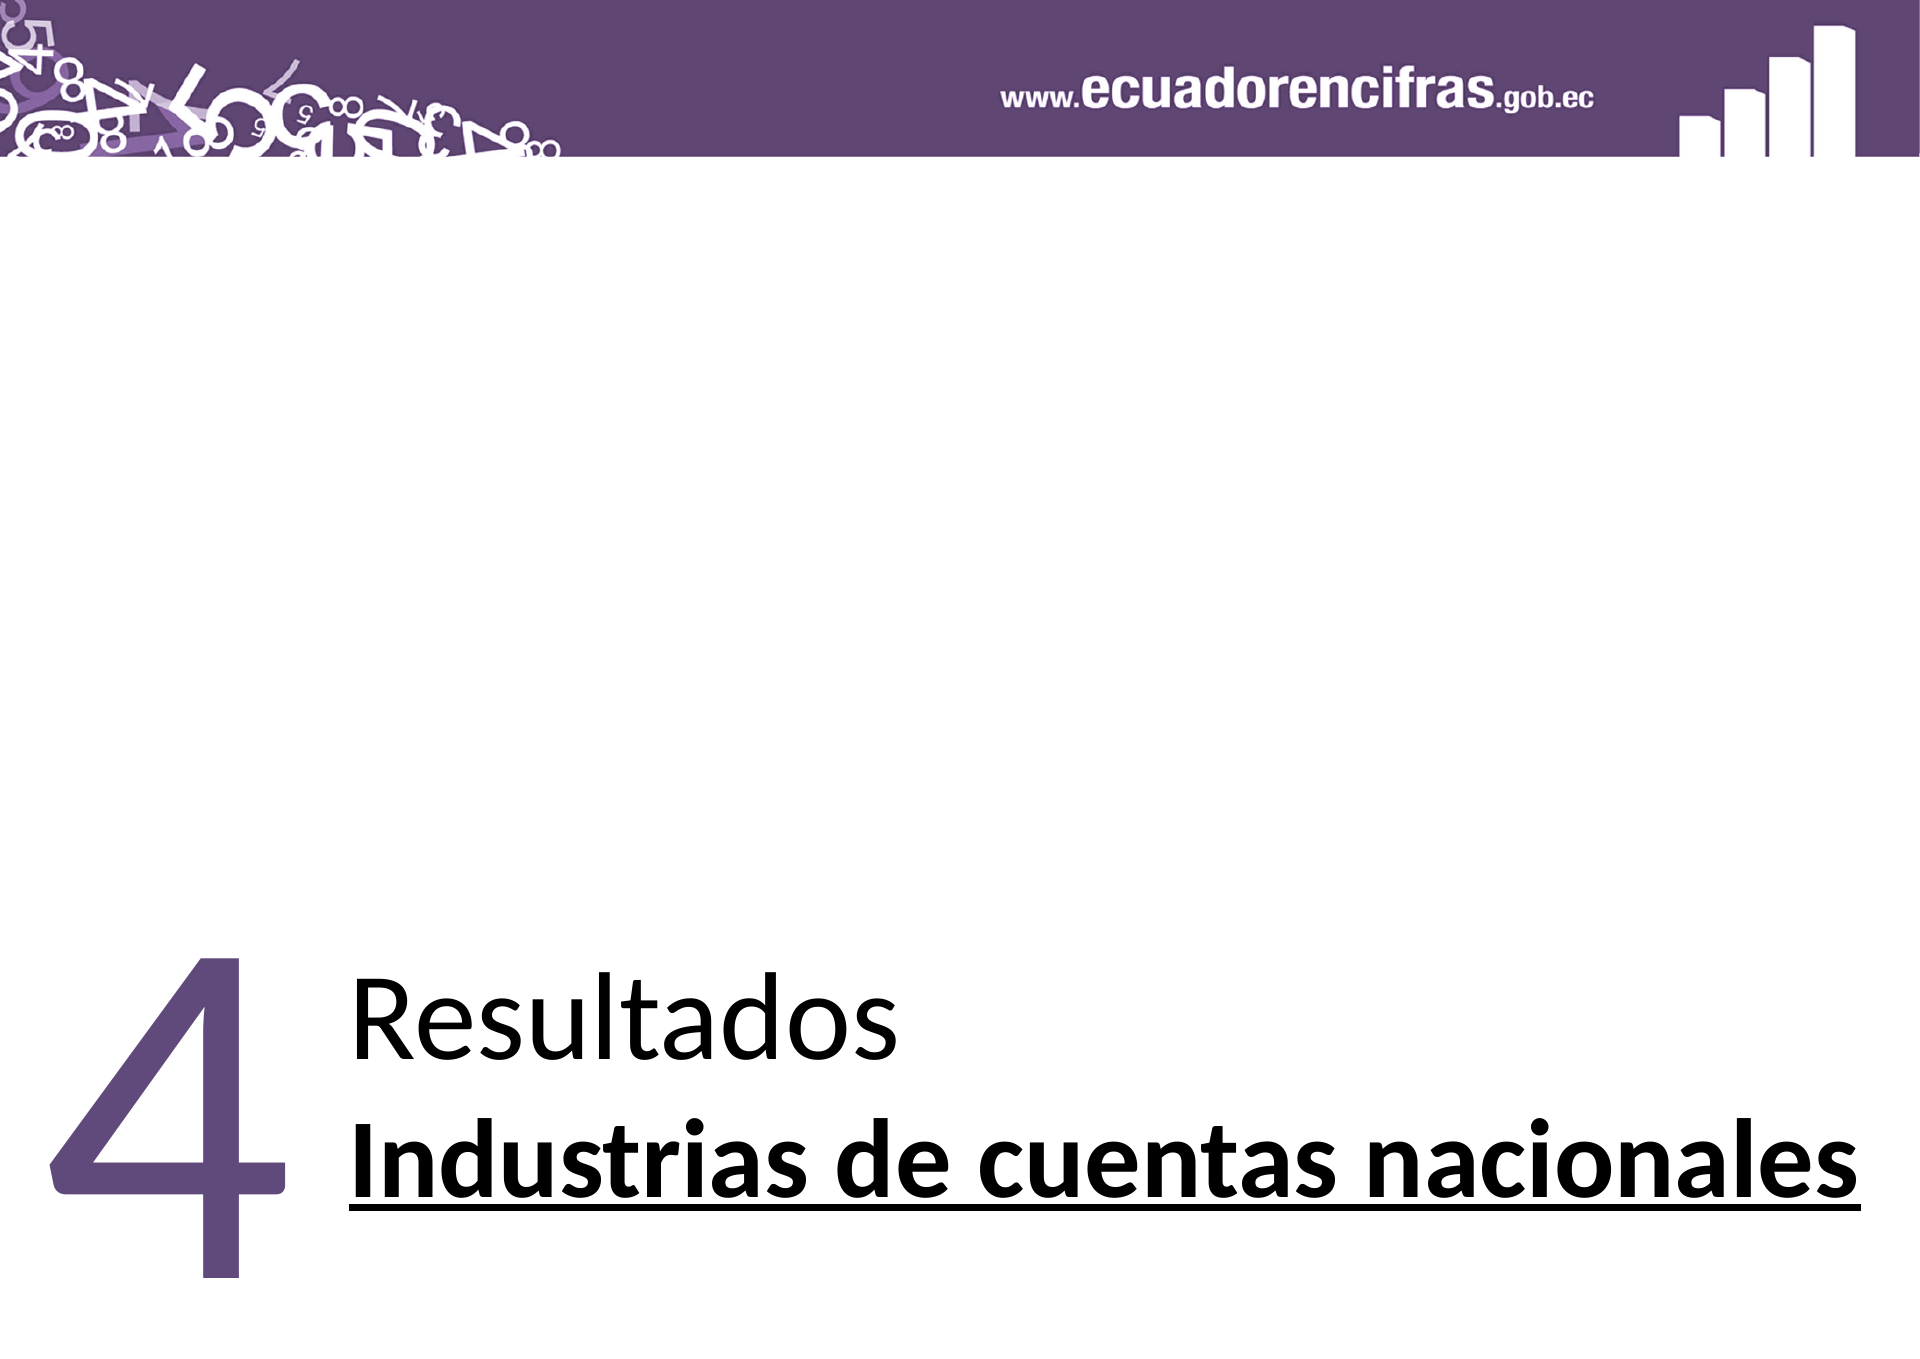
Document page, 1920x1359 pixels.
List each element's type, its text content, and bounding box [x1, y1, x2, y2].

picture [0, 0, 1920, 1359]
text_box 4 [26, 773, 393, 1359]
text_box Resultados Industrias de cuentas nacionales [333, 927, 1920, 1359]
